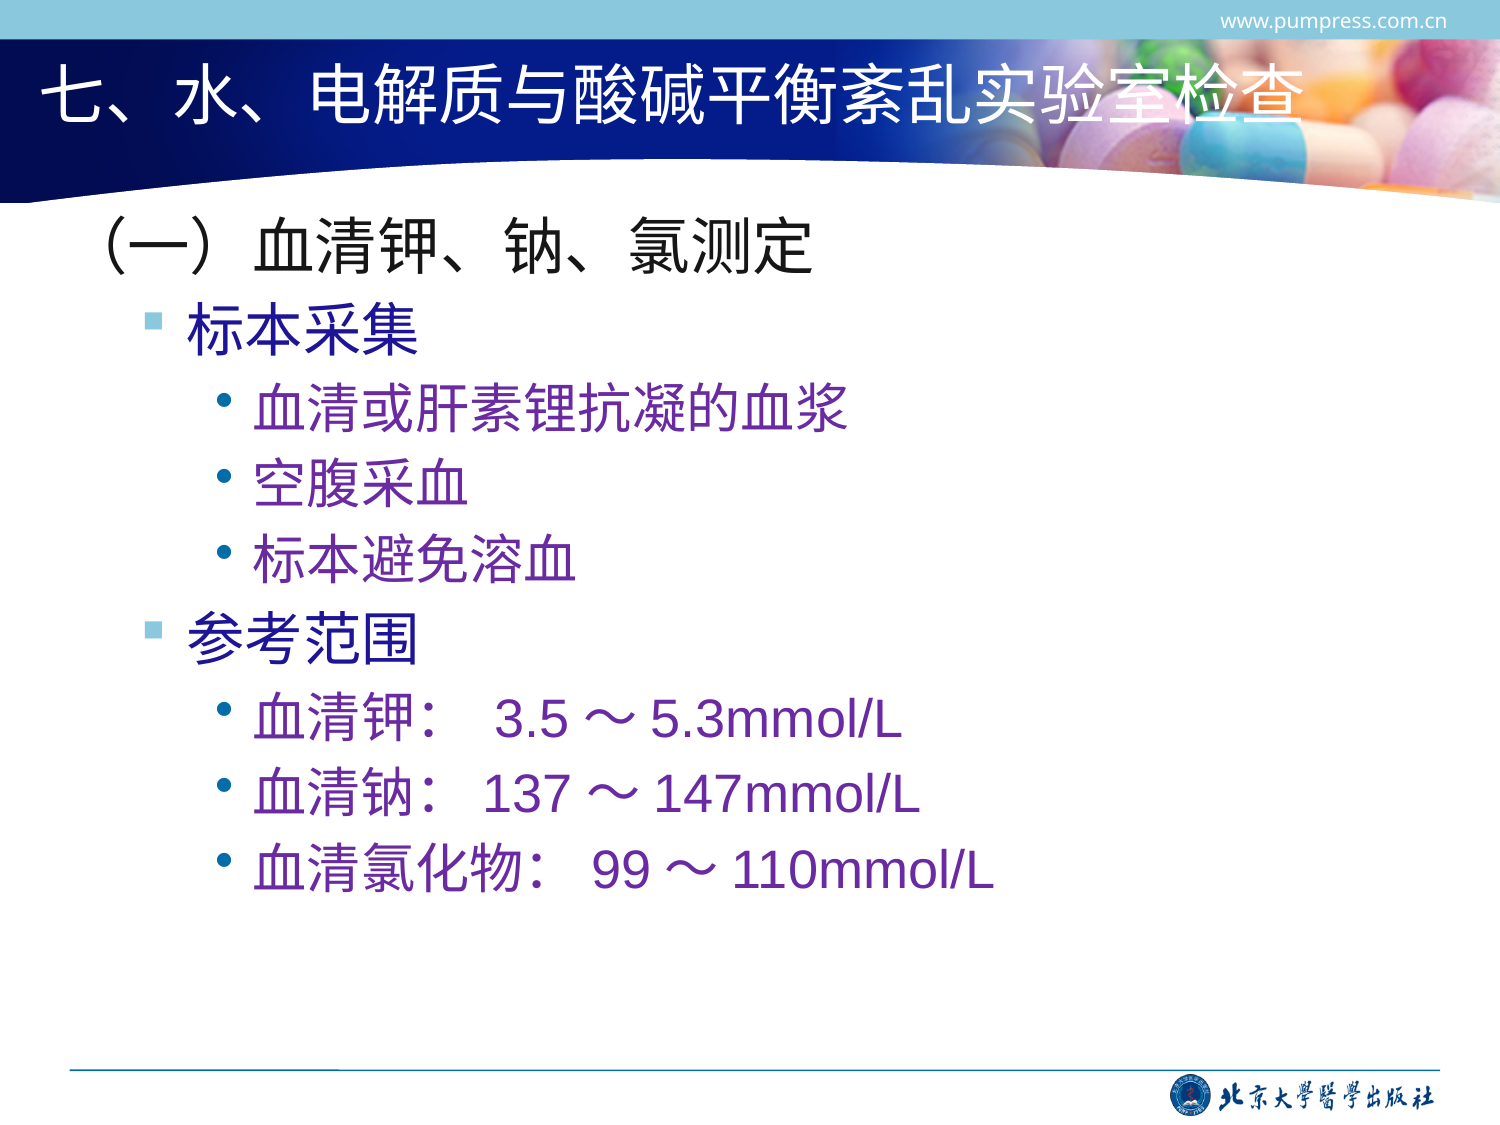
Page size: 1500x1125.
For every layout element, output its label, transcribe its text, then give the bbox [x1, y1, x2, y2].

list （一）血清钾、钠、氯测定 标本采集 血清或肝素锂抗凝的血浆 空腹采血 标本避免溶血 参考范围 血清钾： 3.5～5.3mmol/L 血清钠：137～147mmol/L 血清氯化物：99～110mmol/L [49, 198, 1463, 1026]
title 七、水、电解质与酸碱平衡紊乱实验室检查 [23, 46, 1349, 140]
slide_number www.pumpress.com.cn [1024, 0, 1463, 38]
picture [0, 40, 1500, 203]
picture [1170, 1074, 1436, 1118]
